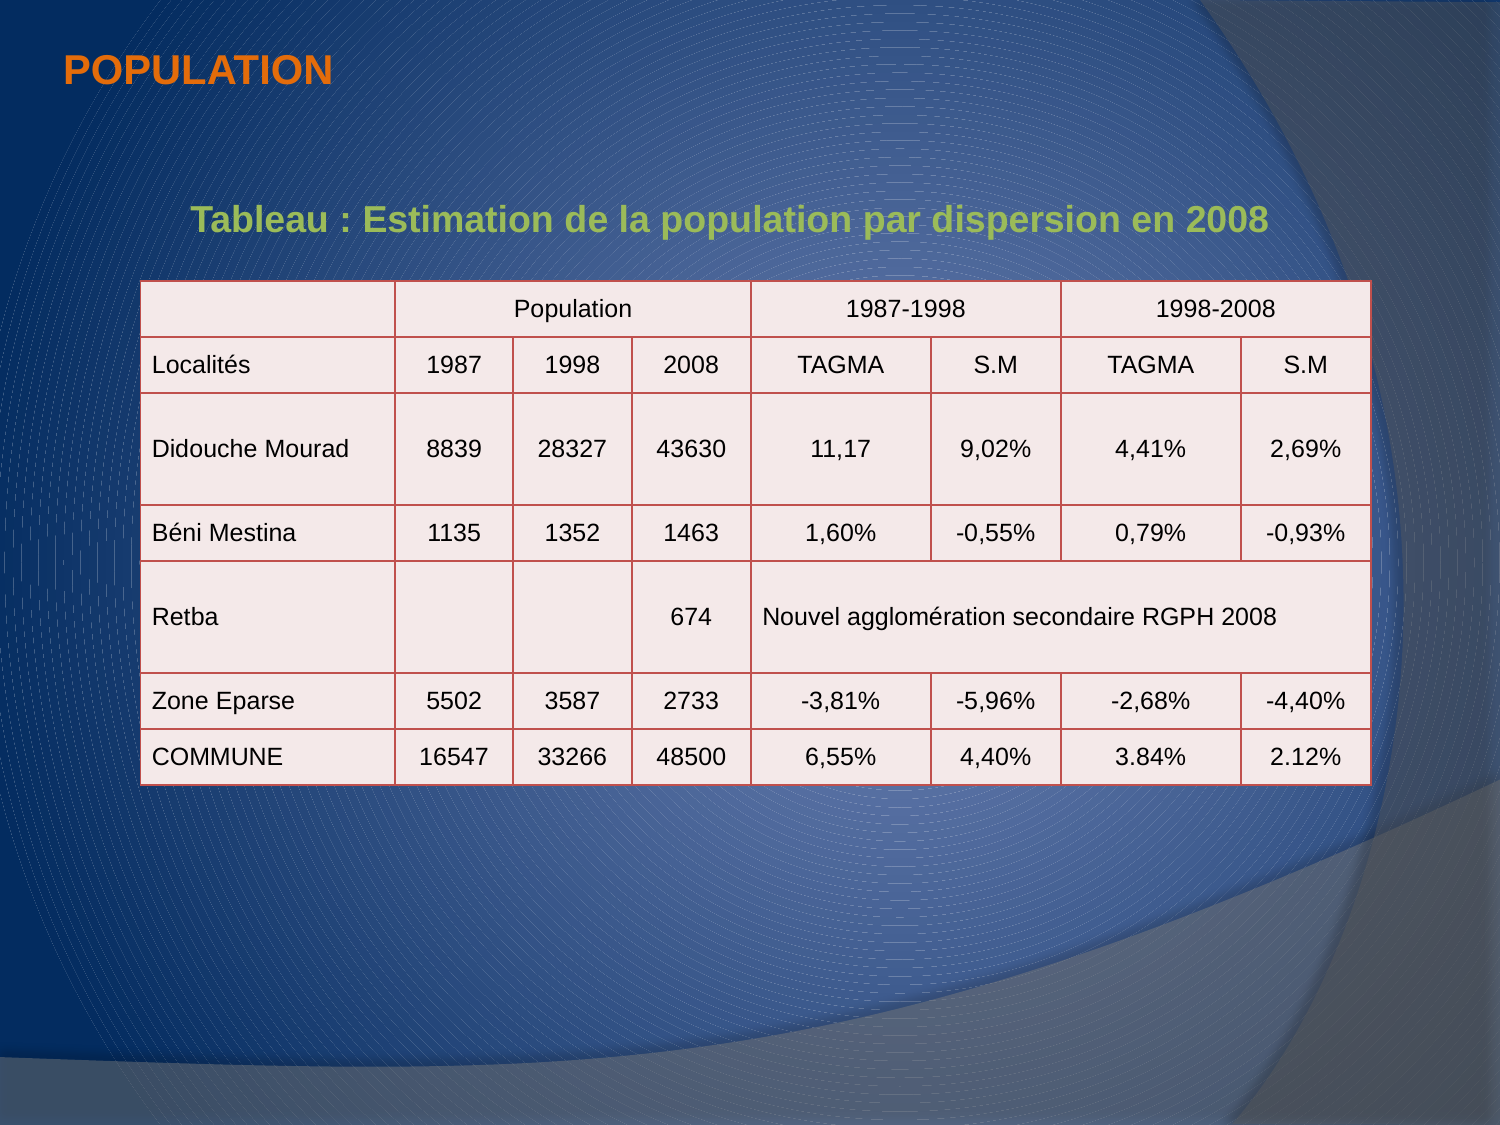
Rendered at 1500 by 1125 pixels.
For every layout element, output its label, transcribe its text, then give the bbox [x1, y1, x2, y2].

table_cell 9,02% [932, 394, 1060, 504]
table_header 1987-1998 [752, 282, 1060, 336]
table_cell 8839 [396, 394, 512, 504]
table_cell 674 [633, 562, 750, 672]
table_cell 2733 [633, 674, 750, 728]
table_cell [514, 562, 631, 672]
table_cell -2,68% [1062, 674, 1240, 728]
table_cell 4,40% [932, 730, 1060, 784]
table_cell -3,81% [752, 674, 930, 728]
table_cell Nouvel agglomération secondaire RGPH 2008 [752, 562, 1370, 672]
table_cell 48500 [633, 730, 750, 784]
table_cell 2.12% [1242, 730, 1370, 784]
table_cell 1987 [396, 338, 512, 392]
table_cell Retba [141, 562, 394, 672]
table_cell 0,79% [1062, 506, 1240, 560]
table_cell -0,55% [932, 506, 1060, 560]
table_cell 3.84% [1062, 730, 1240, 784]
table_cell S.M [1242, 338, 1370, 392]
table_cell -0,93% [1242, 506, 1370, 560]
table_cell 43630 [633, 394, 750, 504]
table_cell S.M [932, 338, 1060, 392]
text_box Tableau : Estimation de la population par dispersion en 2008 [175, 187, 1383, 248]
table_cell 1998 [514, 338, 631, 392]
table_cell Localités [141, 338, 394, 392]
text_box POPULATION [48, 35, 349, 100]
table_header [141, 282, 394, 336]
table_cell [396, 562, 512, 672]
table_header Population [396, 282, 750, 336]
table_cell 16547 [396, 730, 512, 784]
table_cell 1463 [633, 506, 750, 560]
table_cell 2008 [633, 338, 750, 392]
table_cell 28327 [514, 394, 631, 504]
table_cell 4,41% [1062, 394, 1240, 504]
table_cell COMMUNE [141, 730, 394, 784]
table_cell -4,40% [1242, 674, 1370, 728]
table_cell 6,55% [752, 730, 930, 784]
table_cell Zone Eparse [141, 674, 394, 728]
table_cell 1135 [396, 506, 512, 560]
table_cell 33266 [514, 730, 631, 784]
table_cell Didouche Mourad [141, 394, 394, 504]
table_header 1998-2008 [1062, 282, 1370, 336]
table_cell 11,17 [752, 394, 930, 504]
table_cell 1352 [514, 506, 631, 560]
table_cell -5,96% [932, 674, 1060, 728]
table_cell TAGMA [752, 338, 930, 392]
table_cell 3587 [514, 674, 631, 728]
table_cell Béni Mestina [141, 506, 394, 560]
table_cell 5502 [396, 674, 512, 728]
table_cell TAGMA [1062, 338, 1240, 392]
table_cell 1,60% [752, 506, 930, 560]
table_cell 2,69% [1242, 394, 1370, 504]
